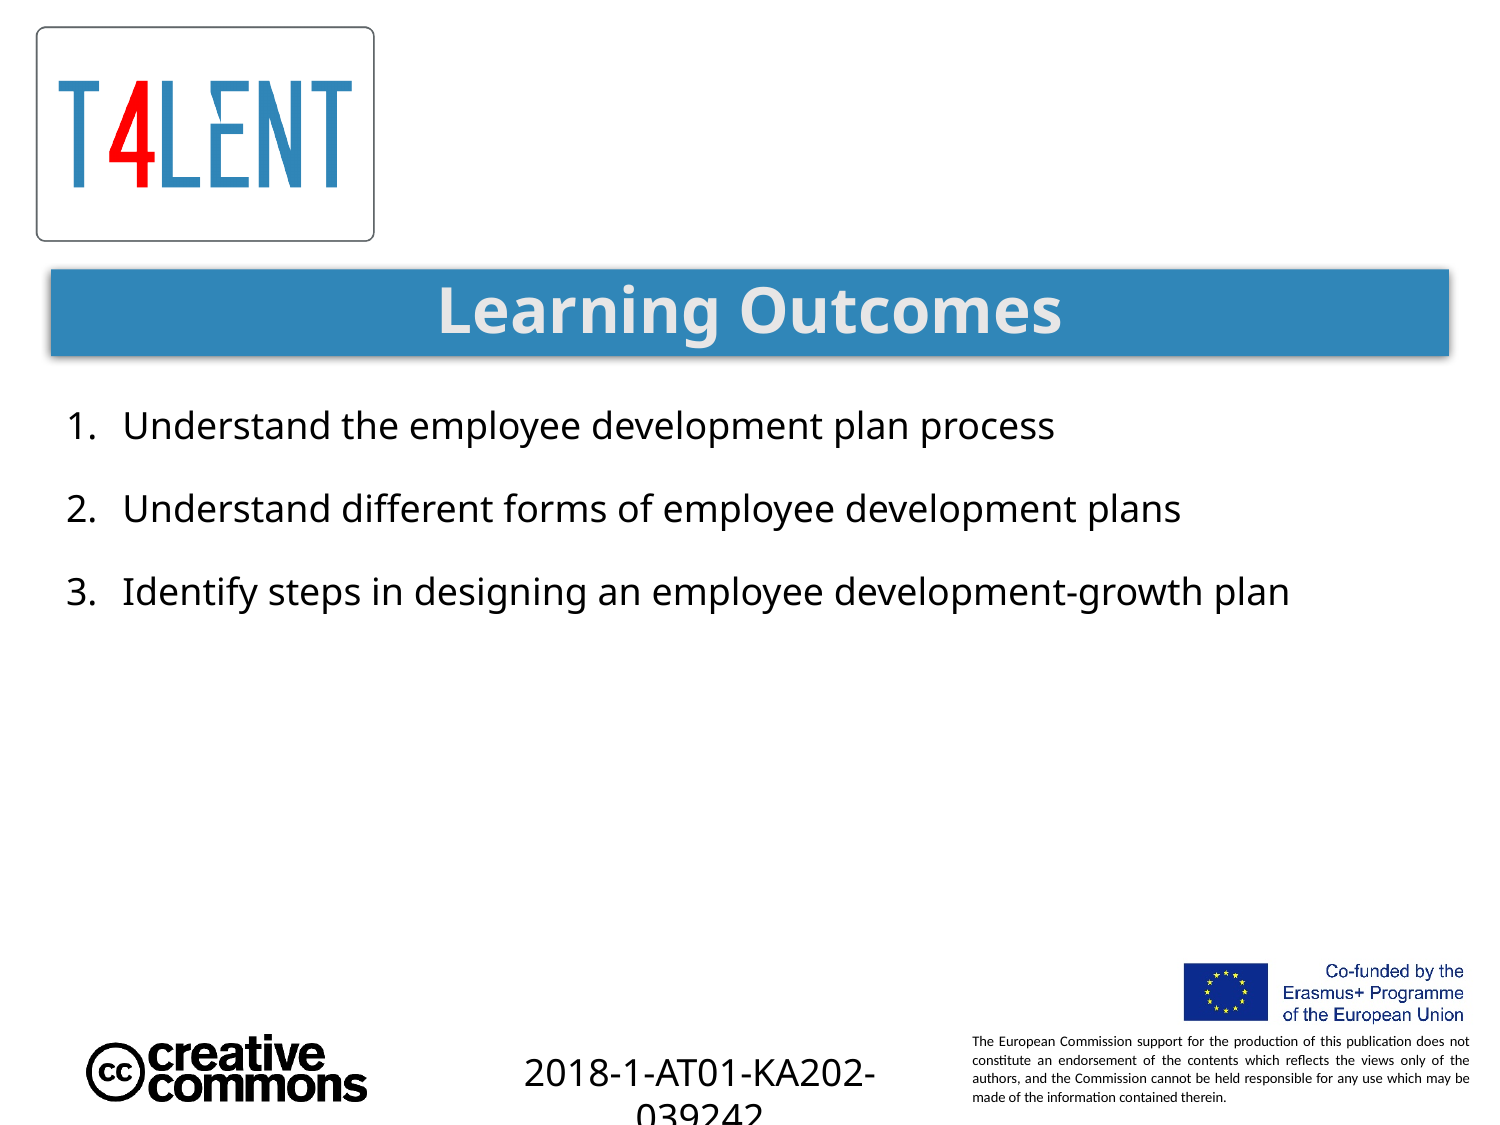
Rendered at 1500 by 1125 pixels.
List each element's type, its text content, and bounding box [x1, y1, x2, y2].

picture [85, 1034, 367, 1102]
subtitle Understand the employee development plan process Understand different forms of employee development plans Identify steps in designing an employee development-growth plan [51, 364, 1449, 853]
text_box 2018-1-AT01-KA202-039242 [454, 1040, 946, 1125]
picture [35, 26, 375, 242]
title Learning Outcomes [51, 269, 1449, 357]
picture [1166, 958, 1478, 1026]
